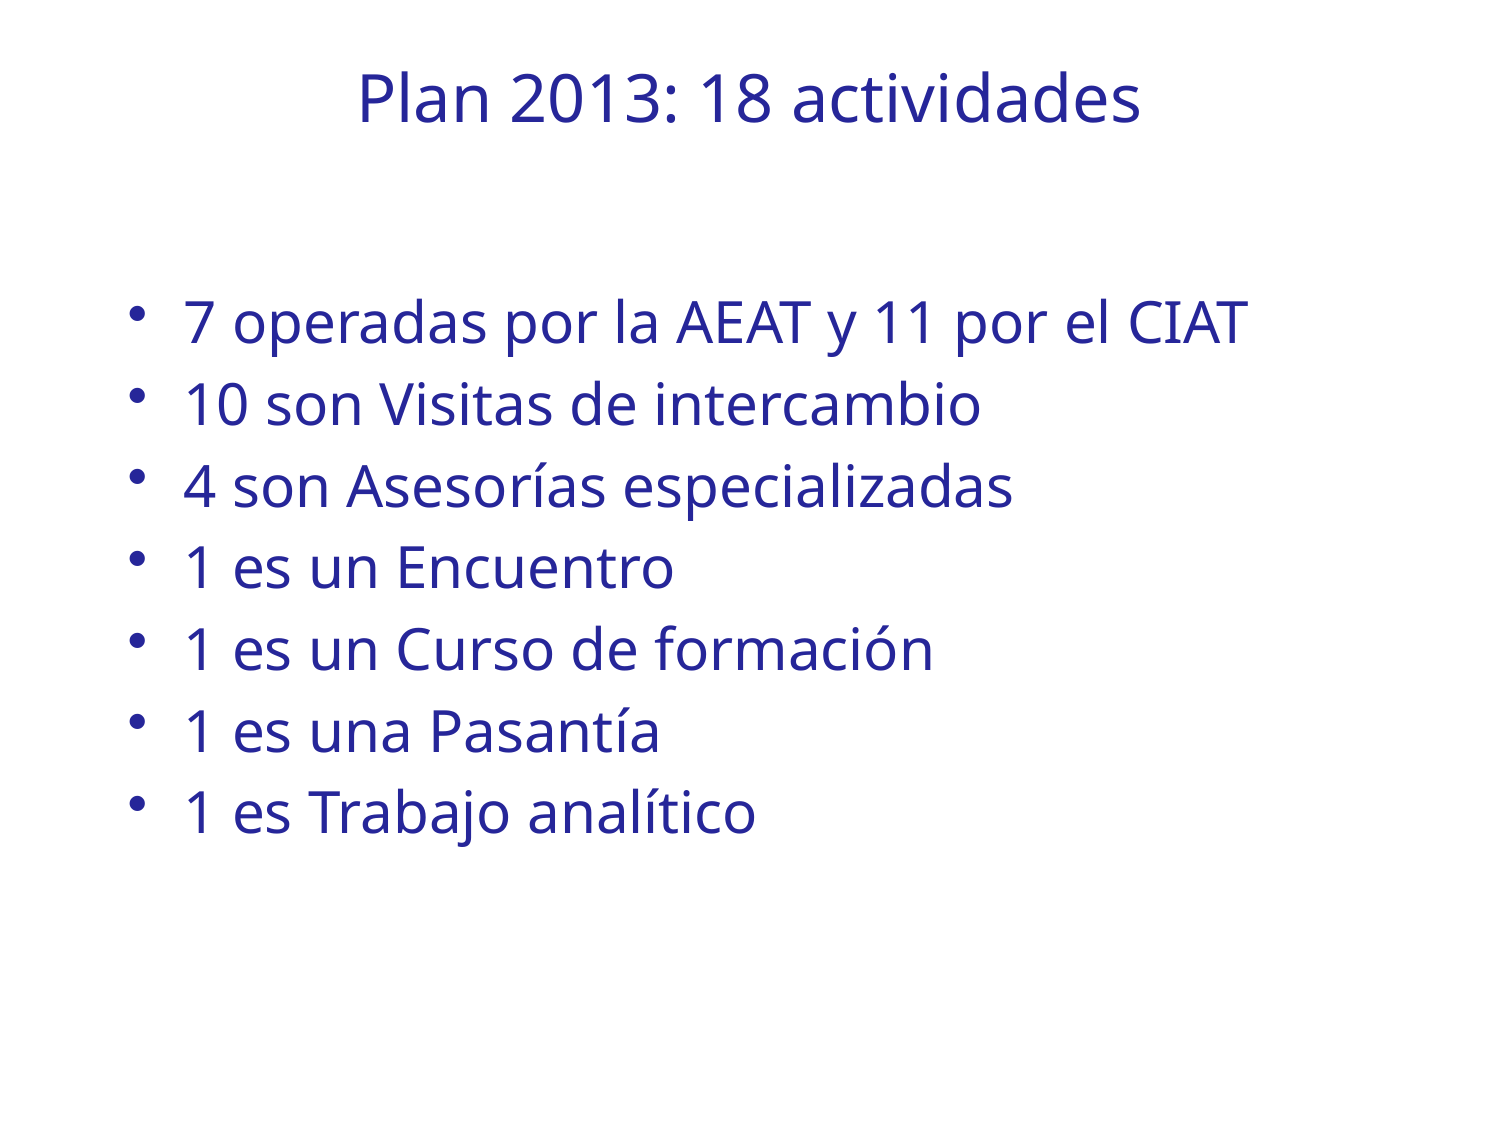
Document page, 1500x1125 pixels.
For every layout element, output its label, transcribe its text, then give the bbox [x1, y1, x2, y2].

list 7 operadas por la AEAT y 11 por el CIAT 10 son Visitas de intercambio 4 son Asesorías especializadas 1 es un Encuentro 1 es un Curso de formación 1 es una Pasantía 1 es Trabajo analítico [112, 196, 1388, 1001]
title Plan 2013: 18 actividades [111, 30, 1388, 162]
